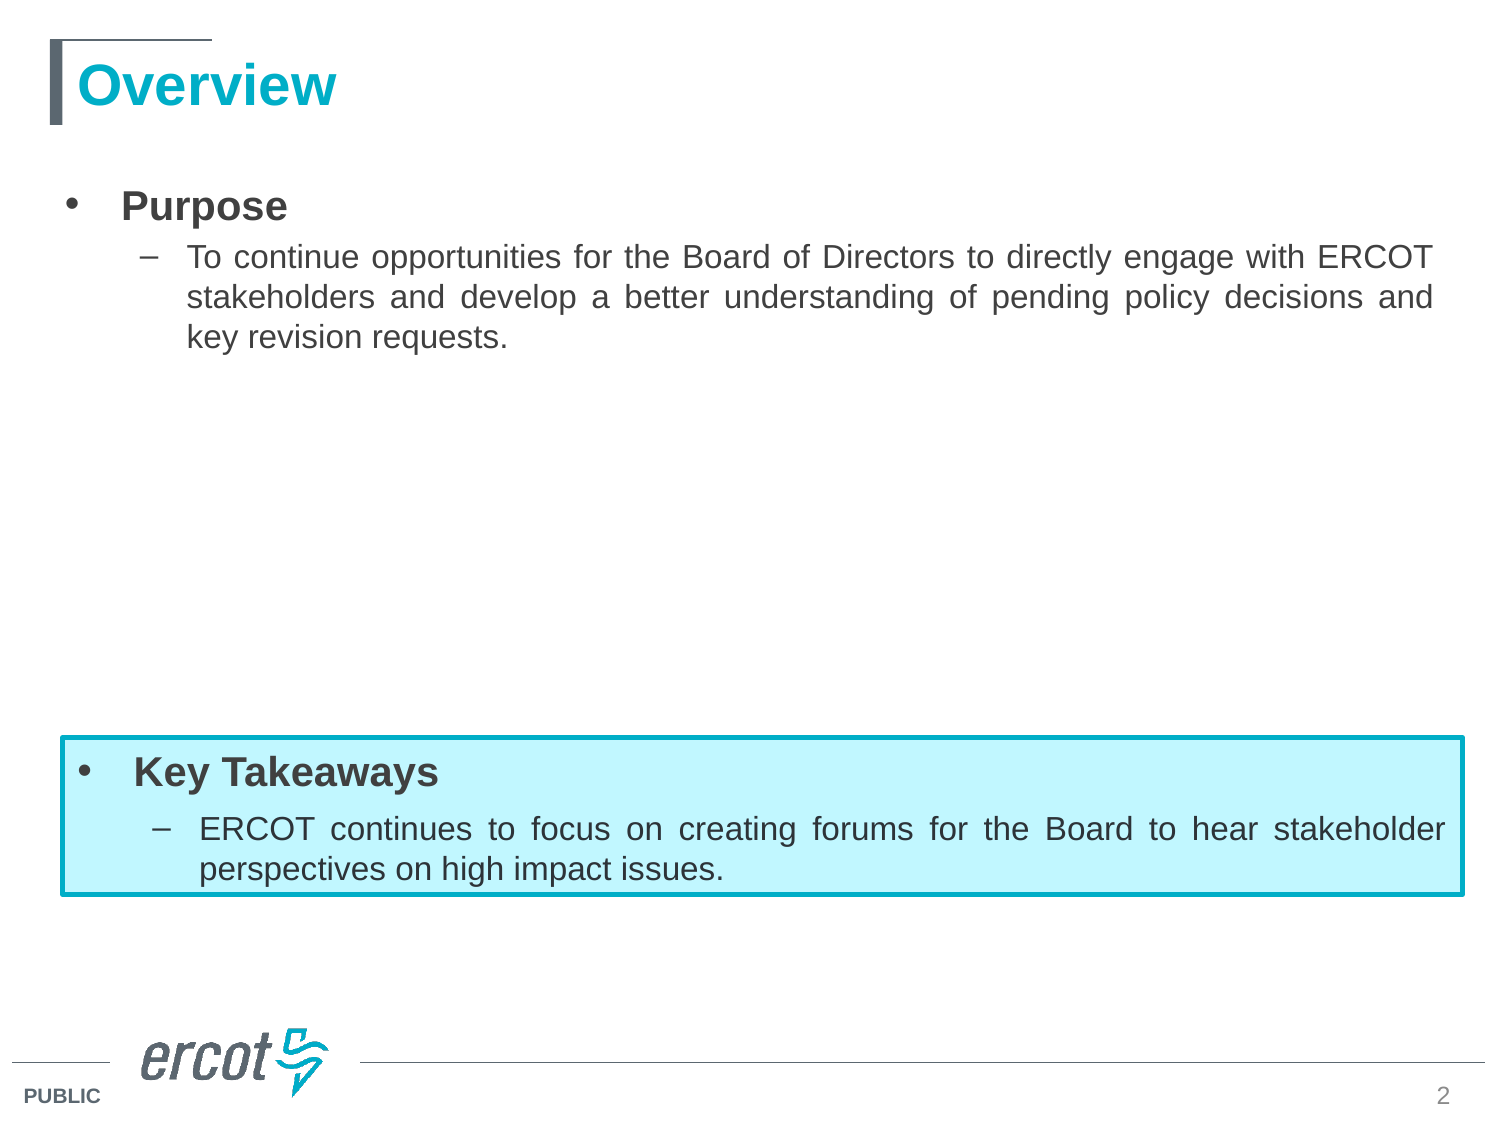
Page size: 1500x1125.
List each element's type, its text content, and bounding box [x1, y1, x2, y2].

title Overview [62, 39, 1450, 125]
text_box Key Takeaways ERCOT continues to focus on creating forums for the Board to hear stakeholder perspectives on high impact issues. [62, 737, 1463, 895]
slide_number 2 [1400, 1076, 1488, 1113]
picture [137, 1024, 332, 1100]
list Purpose To continue opportunities for the Board of Directors to directly engage with ERCOT stakeholders and develop a better understanding of pending policy decisions and key revision requests. [50, 171, 1450, 1000]
